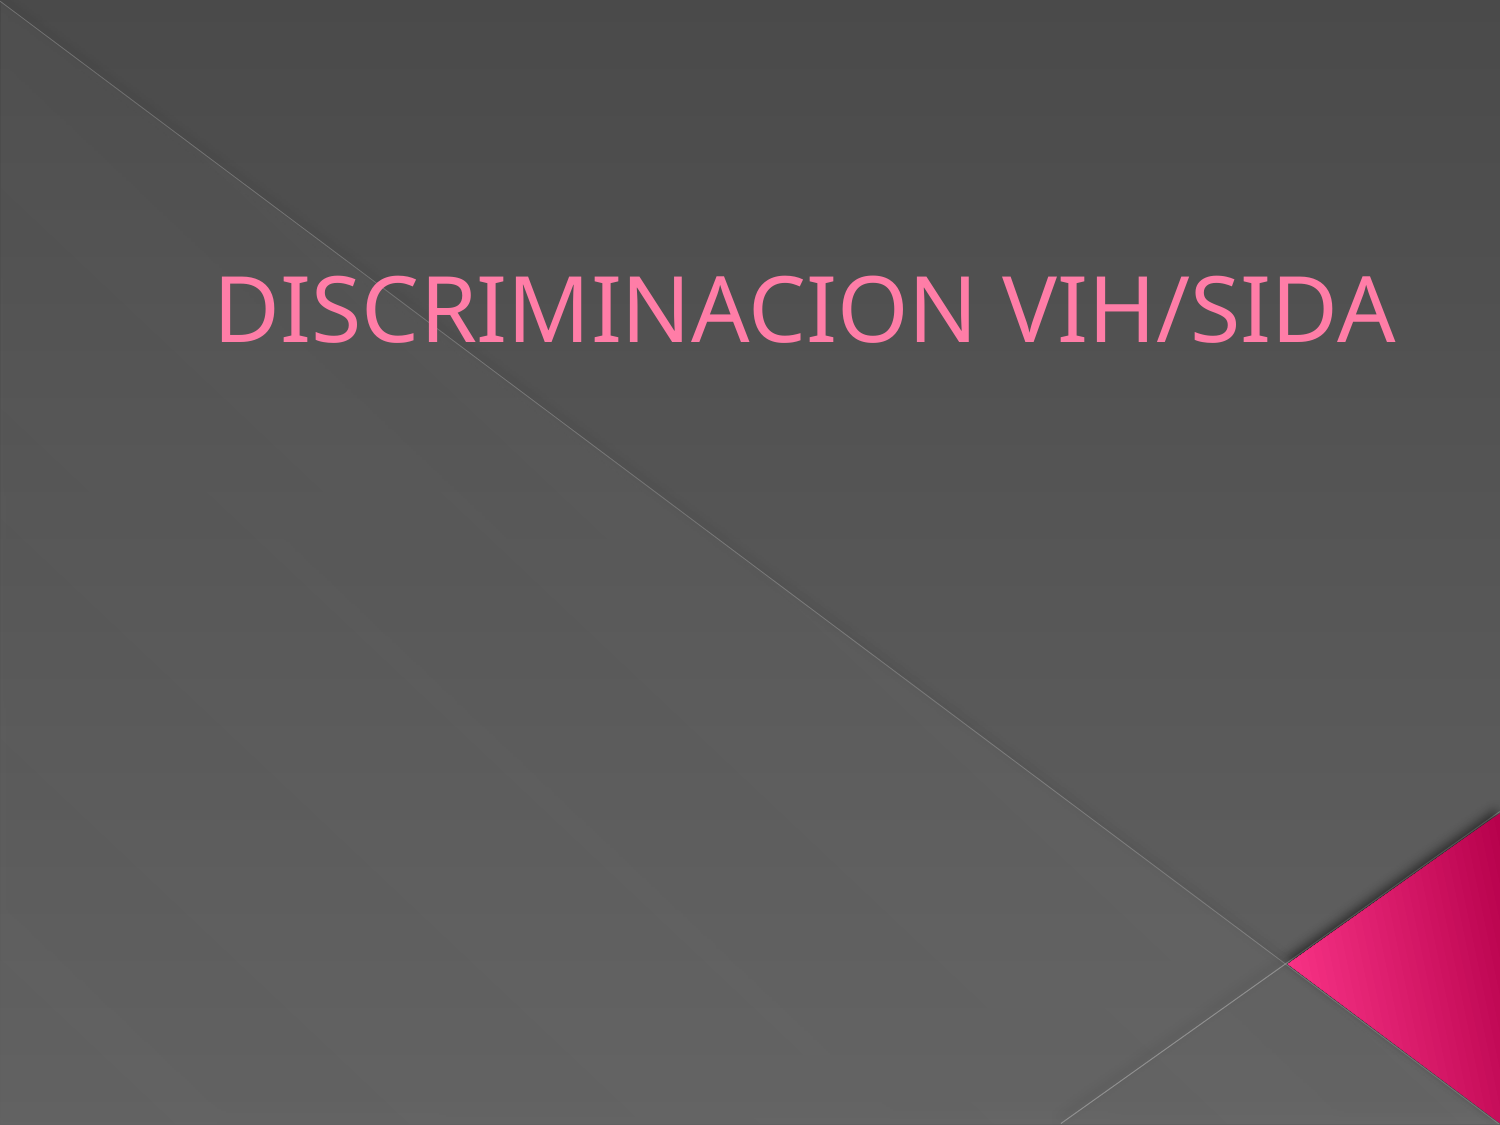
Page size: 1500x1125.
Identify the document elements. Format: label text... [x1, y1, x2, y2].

title DISCRIMINACION VIH/SIDA [88, 127, 1412, 369]
